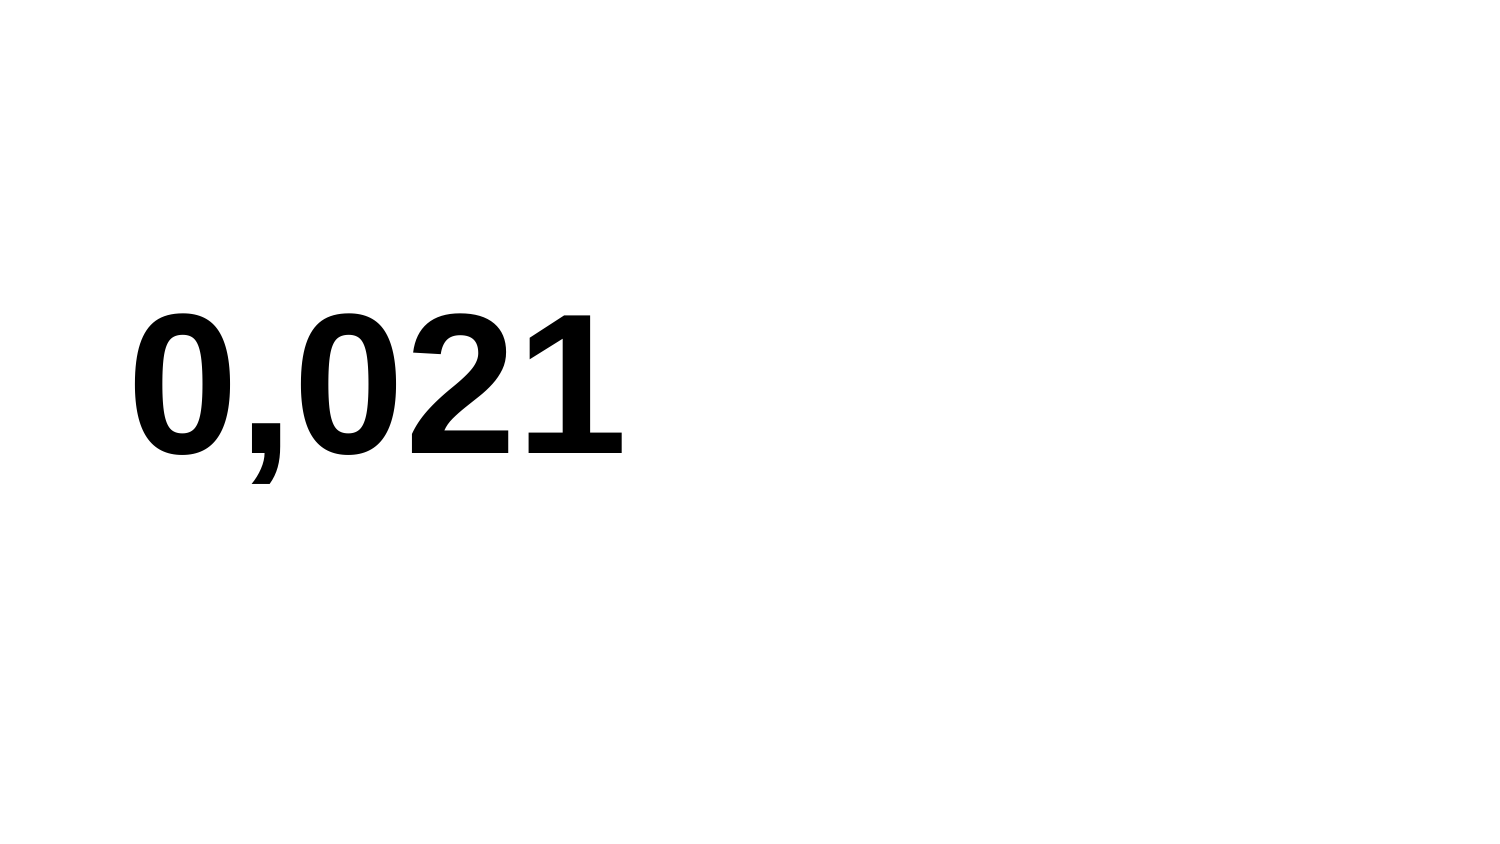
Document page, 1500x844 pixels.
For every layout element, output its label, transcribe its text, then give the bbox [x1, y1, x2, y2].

text_box 0,021 [112, 235, 1388, 509]
